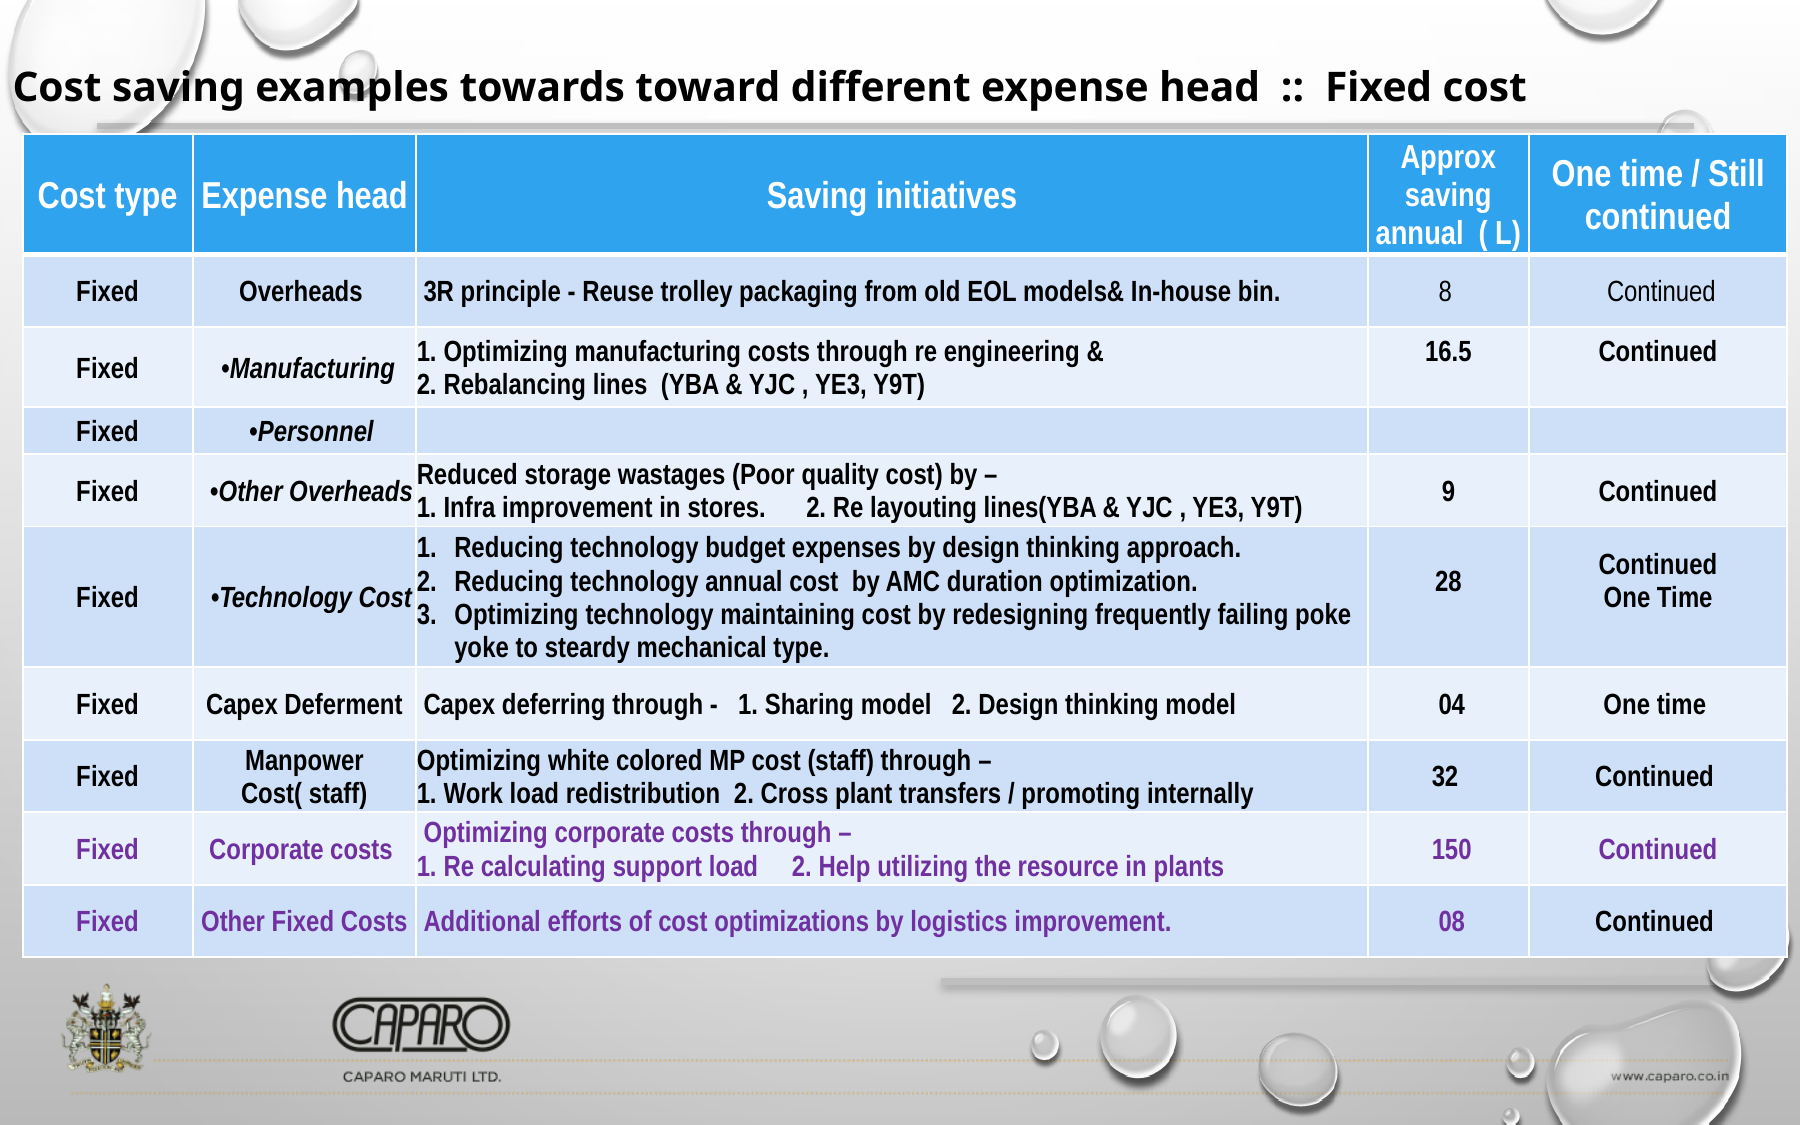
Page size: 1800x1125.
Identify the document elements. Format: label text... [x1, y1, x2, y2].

table_cell Continued [1530, 257, 1786, 326]
table_cell Fixed [24, 668, 192, 739]
table_cell Capex deferring through - 1. Sharing model 2. Design thinking model [417, 668, 1367, 739]
table_cell Fixed [24, 408, 192, 453]
table_cell Capex Deferment [194, 668, 415, 739]
picture [0, 0, 1800, 1125]
table_cell Continued [1530, 455, 1786, 526]
table_cell 9 [1369, 455, 1528, 526]
table_cell 8 [1369, 257, 1528, 326]
table_cell Continued [1530, 741, 1786, 811]
table_cell 3R principle - Reuse trolley packaging from old EOL models& In-house bin. [417, 257, 1367, 326]
table_cell Continued One Time [1530, 527, 1786, 666]
table_cell 16.5 [1369, 328, 1528, 406]
table_cell 32 [1369, 741, 1528, 811]
text_box Cost saving examples towards toward different expense head :: Fixed cost [12, 61, 1635, 111]
table_cell Fixed [24, 455, 192, 526]
table_cell Corporate costs [194, 813, 415, 884]
table_cell •Manufacturing [194, 328, 415, 406]
table_cell Continued [1530, 328, 1786, 406]
table_header Expense head [194, 135, 415, 252]
table_cell Optimizing corporate costs through – 1. Re calculating support load 2. Help utilizing the resource in plants [417, 813, 1367, 884]
table_cell •Personnel [194, 408, 415, 453]
table_cell Fixed [24, 257, 192, 326]
table_cell Optimizing white colored MP cost (staff) through – 1. Work load redistribution 2. Cross plant transfers / promoting internally [417, 741, 1367, 811]
table_cell Manpower Cost( staff) [194, 741, 415, 811]
table_cell 150 [1369, 813, 1528, 884]
table_cell Overheads [194, 257, 415, 326]
table_cell •Other Overheads [194, 455, 415, 526]
table_header One time / Still continued [1530, 135, 1786, 252]
table_cell Continued [1530, 813, 1786, 884]
table_cell •Technology Cost [194, 527, 415, 666]
table_cell Fixed [24, 886, 192, 956]
table_cell 04 [1369, 668, 1528, 739]
table_header Cost type [24, 135, 192, 252]
table_cell Reducing technology budget expenses by design thinking approach. Reducing technology annual cost by AMC duration optimization. Optimizing technology maintaining cost by redesigning frequently failing poke yoke to steardy mechanical type. [417, 527, 1367, 666]
table_cell Additional efforts of cost optimizations by logistics improvement. [417, 886, 1367, 956]
table_cell Fixed [24, 328, 192, 406]
table_cell Fixed [24, 741, 192, 811]
table_cell One time [1530, 668, 1786, 739]
table_cell [1530, 408, 1786, 453]
table_header Approx saving annual ( L) [1369, 135, 1528, 252]
table_cell Fixed [24, 527, 192, 666]
table_cell Other Fixed Costs [194, 886, 415, 956]
table_cell Reduced storage wastages (Poor quality cost) by – 1. Infra improvement in stores. 2. Re layouting lines(YBA & YJC , YE3, Y9T) [417, 455, 1367, 526]
table_cell 1. Optimizing manufacturing costs through re engineering & 2. Rebalancing lines (YBA & YJC , YE3, Y9T) [417, 328, 1367, 406]
table_cell 08 [1369, 886, 1528, 956]
table_cell Continued [1530, 886, 1786, 956]
table_cell [417, 408, 1367, 453]
table_header Saving initiatives [417, 135, 1367, 252]
table_cell Fixed [24, 813, 192, 884]
table_cell 28 [1369, 527, 1528, 666]
table_cell [1369, 408, 1528, 453]
